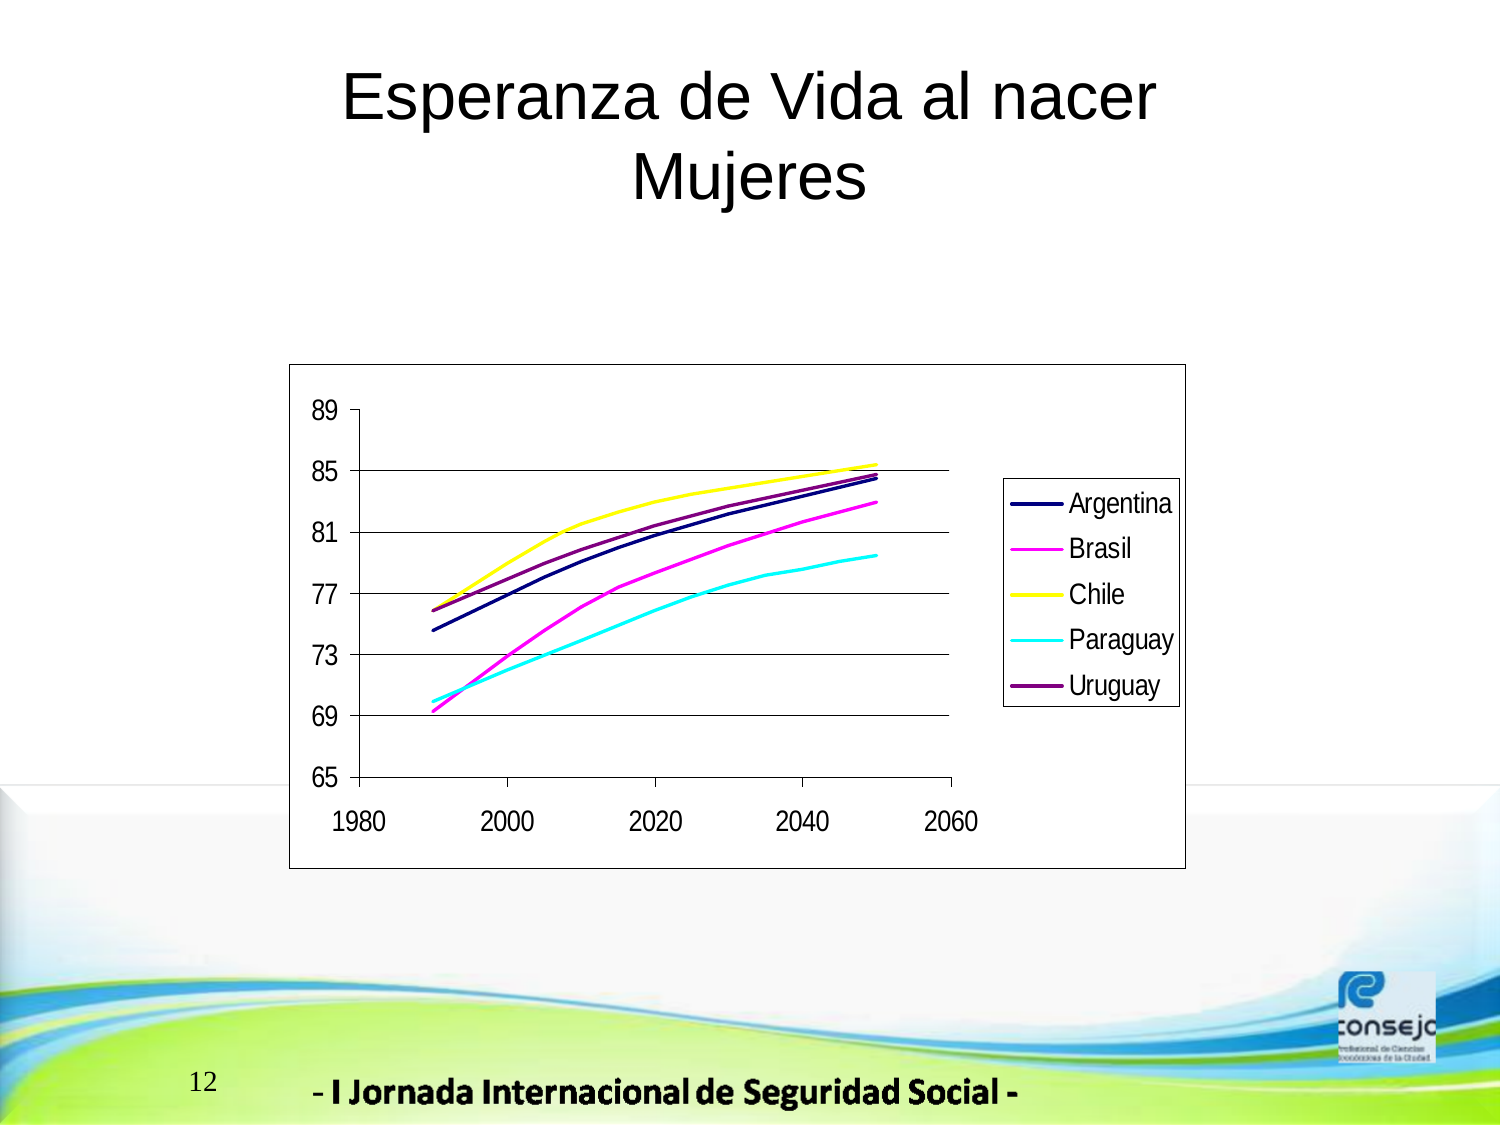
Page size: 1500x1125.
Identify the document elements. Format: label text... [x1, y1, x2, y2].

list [277, 349, 1200, 882]
picture [0, 780, 1500, 1125]
slide_number 12 [0, 1054, 234, 1125]
title Esperanza de Vida al nacer Mujeres [75, 45, 1425, 233]
